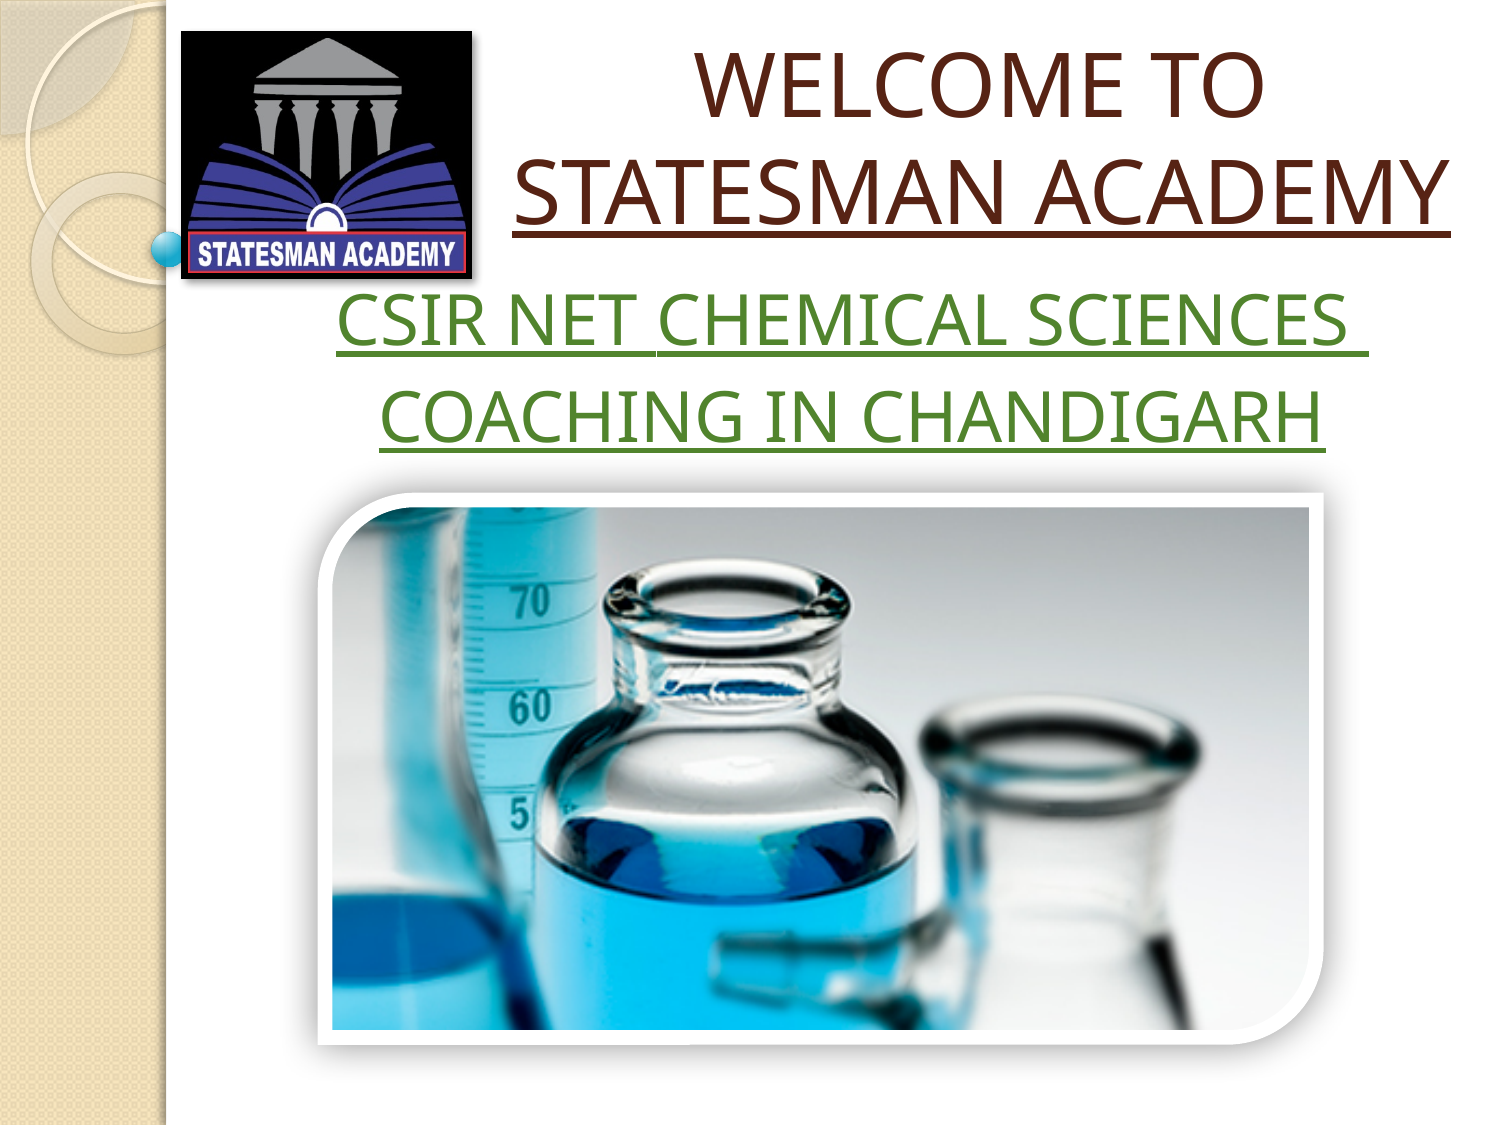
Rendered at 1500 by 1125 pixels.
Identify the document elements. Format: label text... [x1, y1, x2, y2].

picture [324, 499, 1317, 1038]
title WELCOME TO STATESMAN ACADEMY [462, 0, 1500, 250]
picture [187, 37, 467, 274]
subtitle CSIR NET CHEMICAL SCIENCES COACHING IN CHANDIGARH [237, 275, 1463, 450]
